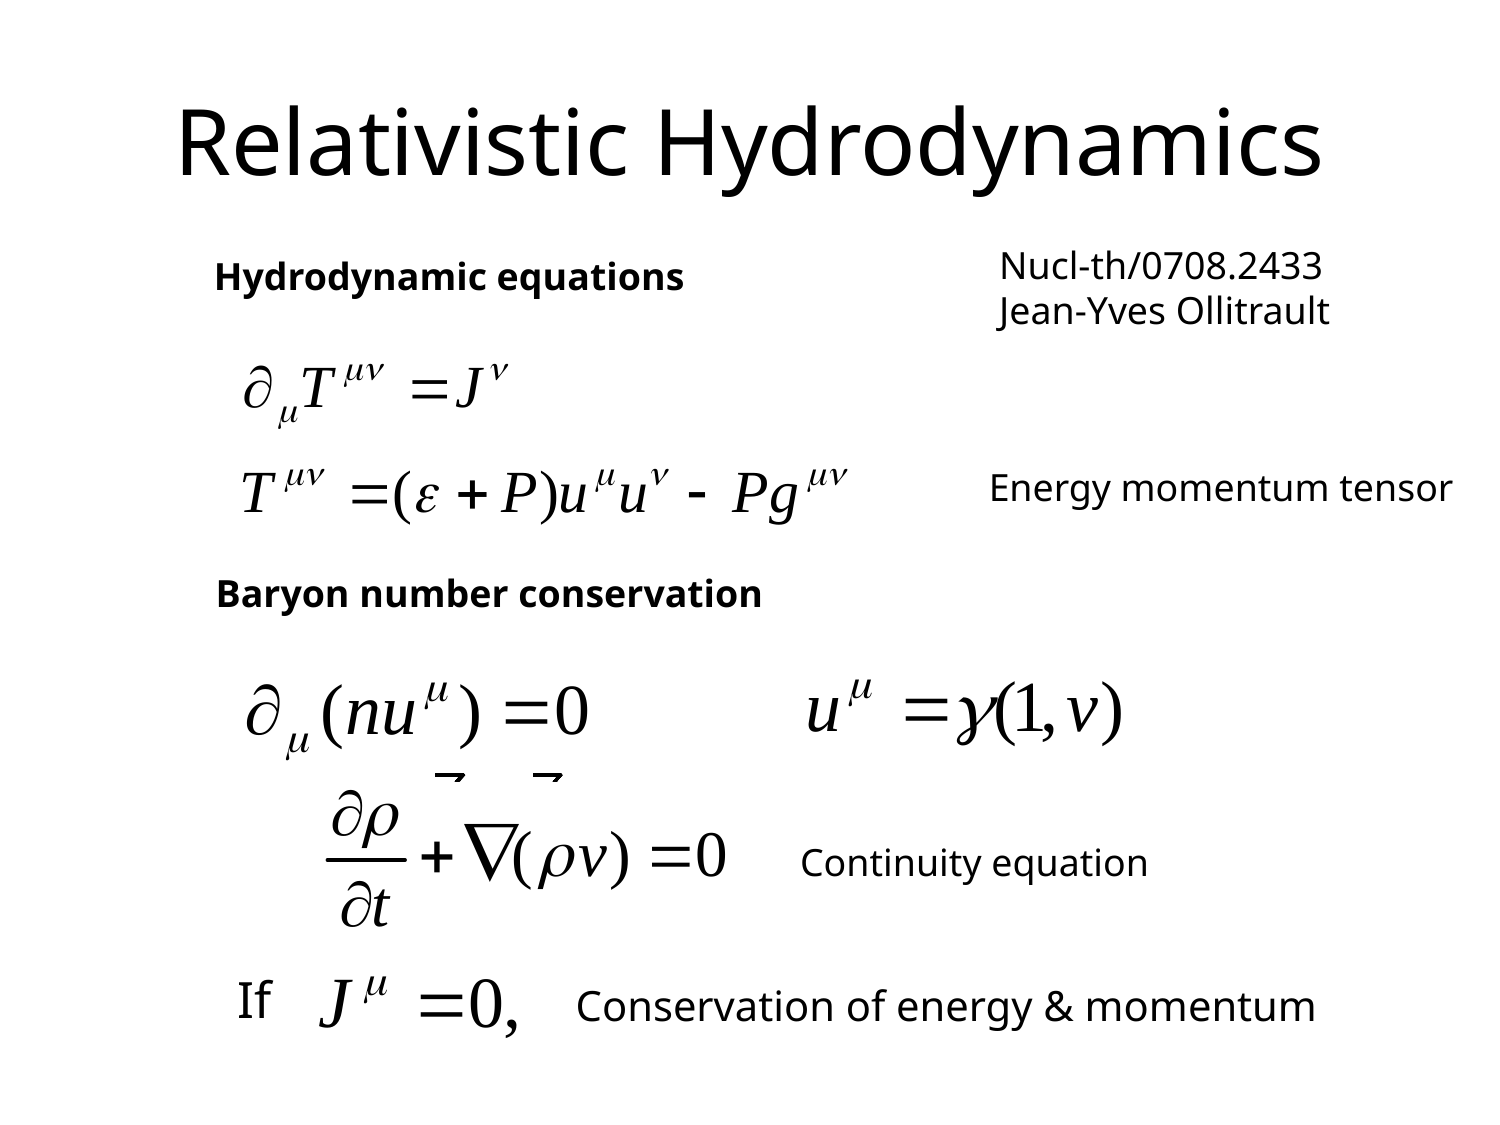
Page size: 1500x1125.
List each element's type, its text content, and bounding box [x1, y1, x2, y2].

text_box If [222, 960, 299, 1036]
text_box Nucl-th/0708.2433 Jean-Yves Ollitrault [984, 234, 1500, 340]
text_box Energy momentum tensor [974, 456, 1469, 517]
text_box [234, 655, 600, 777]
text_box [796, 647, 1139, 762]
text_box Conservation of energy & momentum [560, 972, 1342, 1038]
text_box Baryon number conservation [200, 562, 779, 623]
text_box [304, 948, 533, 1058]
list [234, 339, 863, 540]
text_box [316, 773, 739, 942]
title Relativistic Hydrodynamics [75, 45, 1425, 233]
text_box Hydrodynamic equations [199, 246, 950, 306]
text_box Continuity equation [785, 831, 1348, 892]
